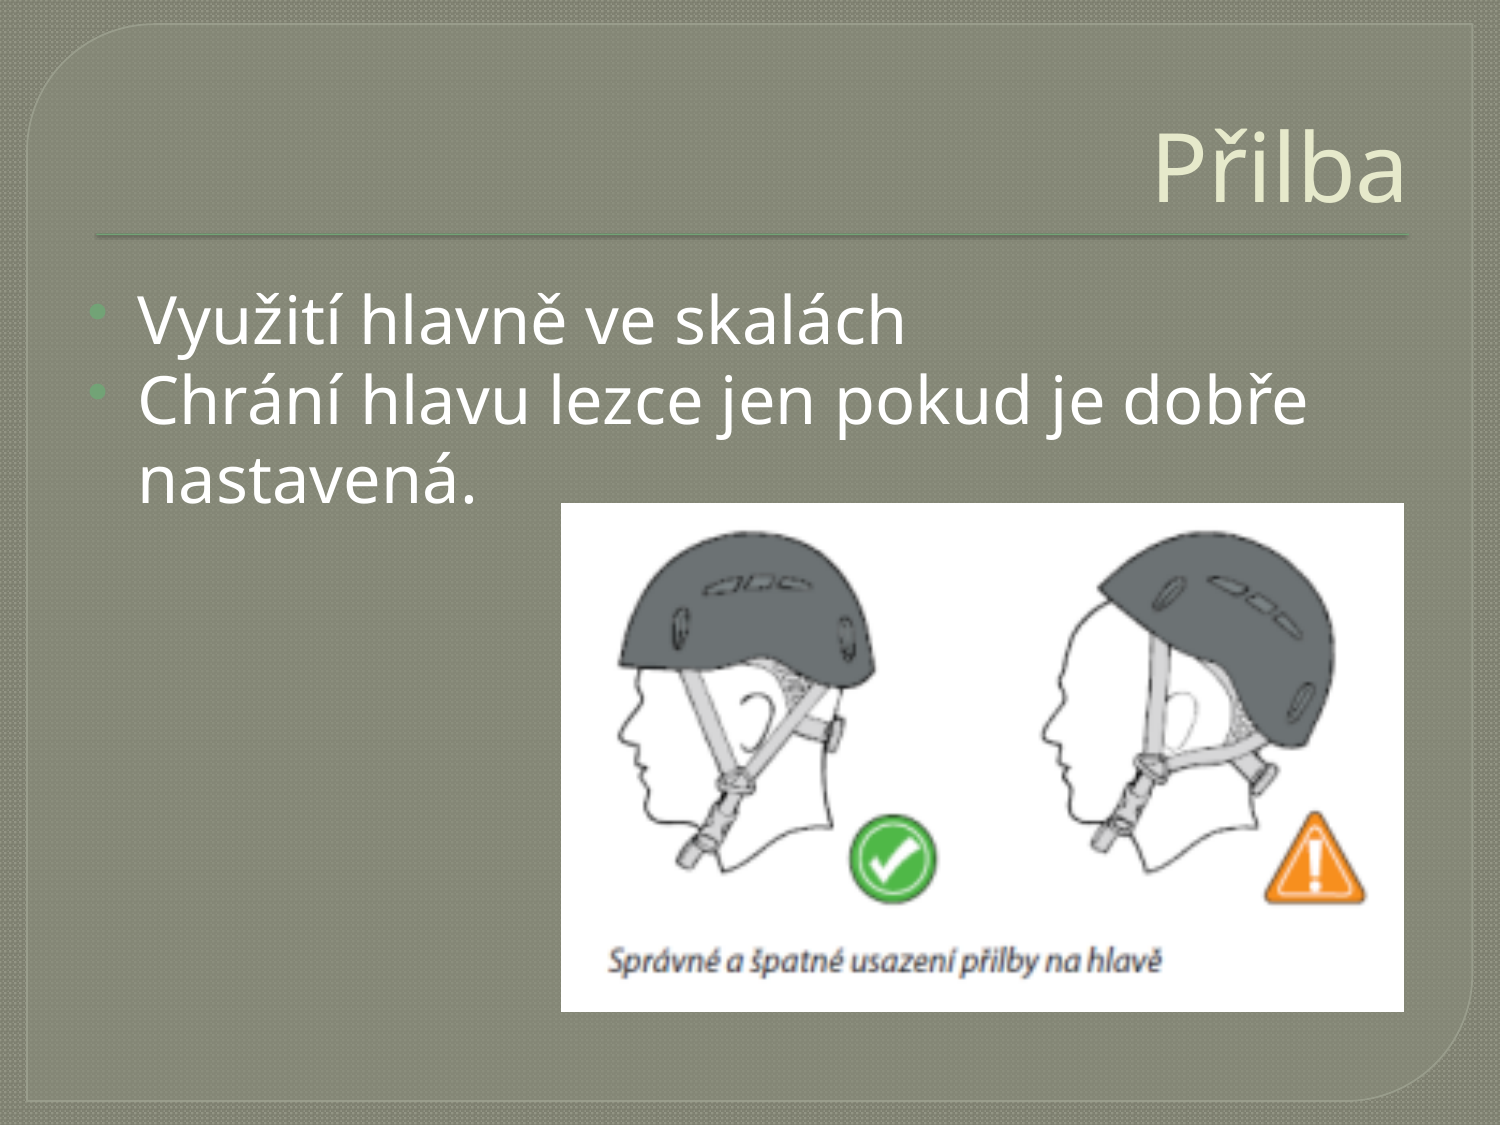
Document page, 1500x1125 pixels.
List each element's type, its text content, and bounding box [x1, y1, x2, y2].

title Přilba [75, 41, 1425, 230]
list Využití hlavně ve skalách Chrání hlavu lezce jen pokud je dobře nastavená. [75, 270, 1425, 1013]
picture [560, 503, 1404, 1012]
